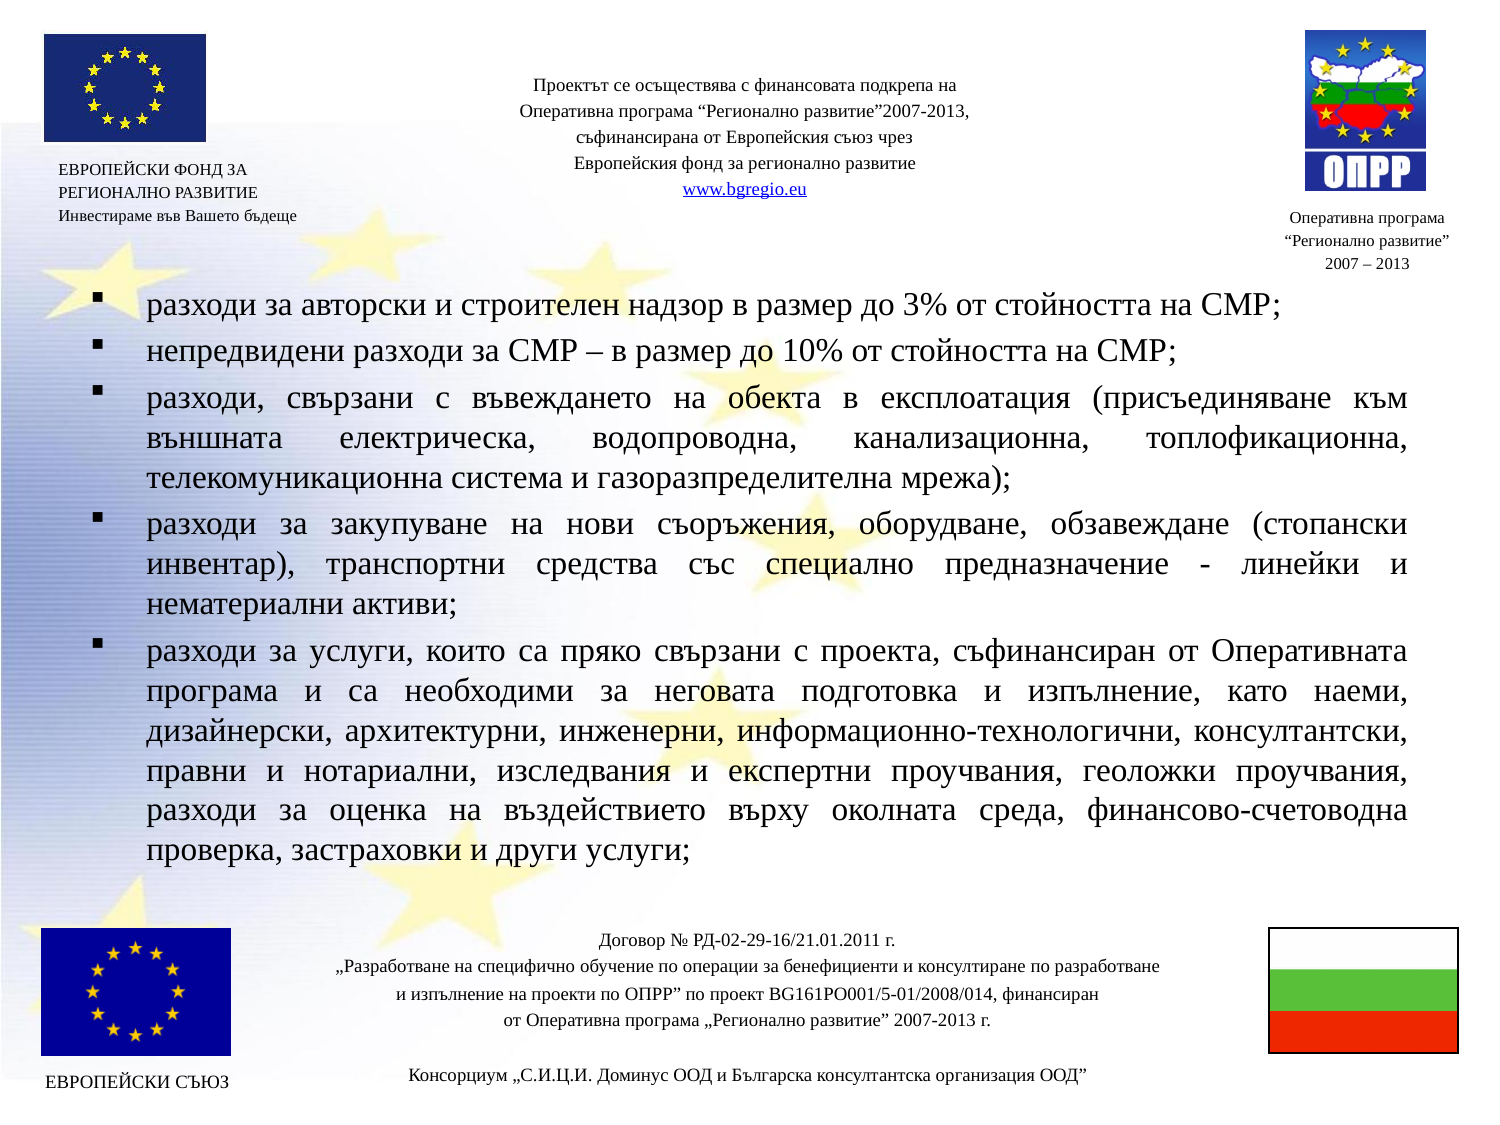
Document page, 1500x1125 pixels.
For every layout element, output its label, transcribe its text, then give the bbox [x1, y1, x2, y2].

list разходи за авторски и строителен надзор в размер до 3% от стойността на СМР; непредвидени разходи за СМР – в размер до 10% от стойността на СМР; разходи, свързани с въвеждането на обекта в експлоатация (присъединяване към външната електрическа, водопроводна, канализационна, топлофикационна, телекомуникационна система и газоразпределителна мрежа); разходи за закупуване на нови съоръжения, оборудване, обзавеждане (стопански инвентар), транспортни средства със специално предназначение - линейки и нематериални активи; разходи за услуги, които са пряко свързани с проекта, съфинансиран от Оперативната програма и са необходими за неговата подготовка и изпълнение, като наеми, дизайнерски, архитектурни, инженерни, информационно-технологични, консултантски, правни и нотариални, изследвания и експертни проучвания, геоложки проучвания, разходи за оценка на въздействието върху околната среда, финансово-счетоводна проверка, застраховки и други услуги; [75, 274, 1425, 941]
picture [0, 0, 1500, 1125]
